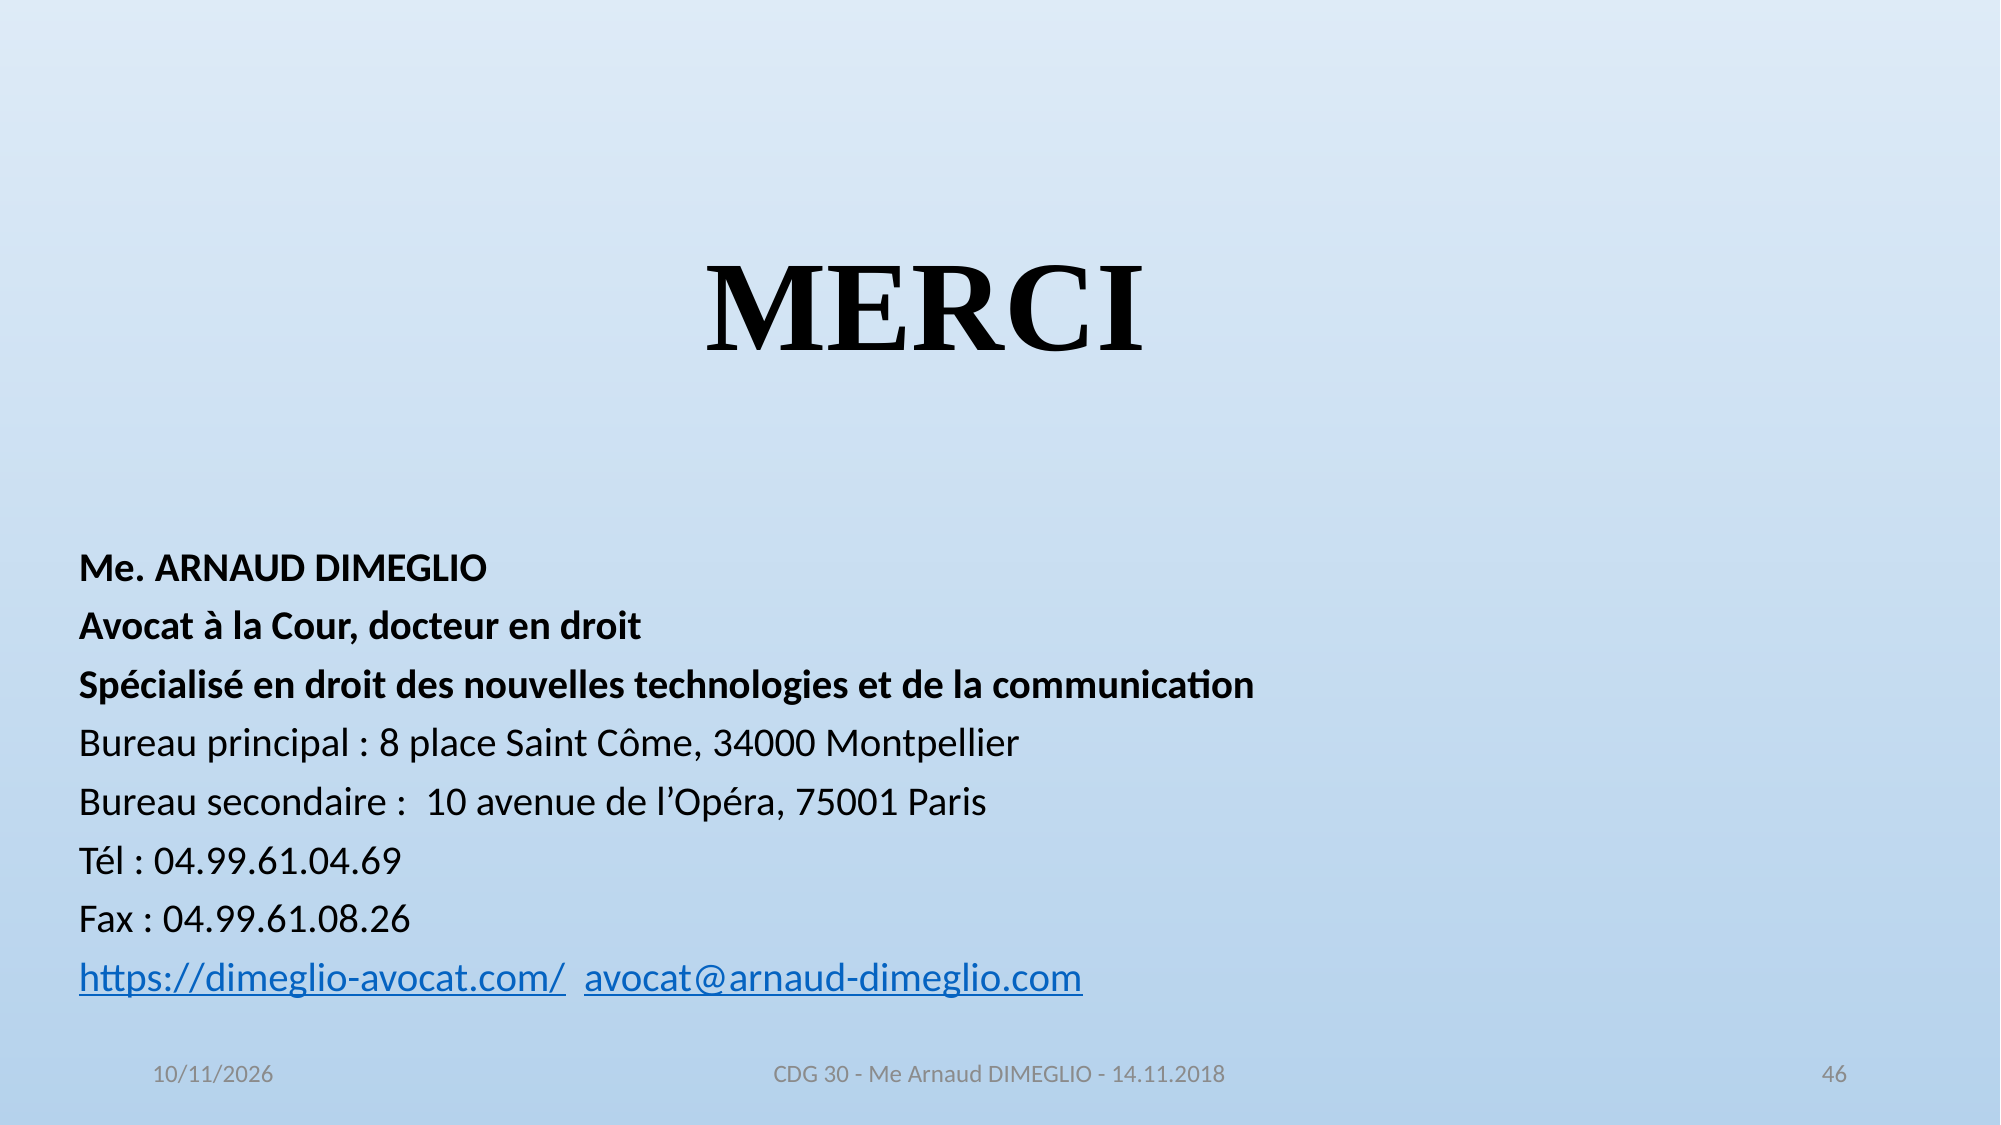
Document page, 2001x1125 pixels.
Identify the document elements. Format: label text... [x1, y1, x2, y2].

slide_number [137, 1042, 588, 1103]
list MERCI Me. ARNAUD DIMEGLIO Avocat à la Cour, docteur en droit Spécialisé en droit des nouvelles technologies et de la communication Bureau principal : 8 place Saint Côme, 34000 Montpellier Bureau secondaire : 10 avenue de l’Opéra, 75001 Paris Tél : 04.99.61.04.69 Fax : 04.99.61.08.26 https://dimeglio-avocat.com/ avocat@arnaud-dimeglio.com [63, 110, 1789, 1018]
slide_number 46 [1412, 1042, 1863, 1103]
footer CDG 30 - Me Arnaud DIMEGLIO - 14.11.2018 [662, 1042, 1338, 1103]
